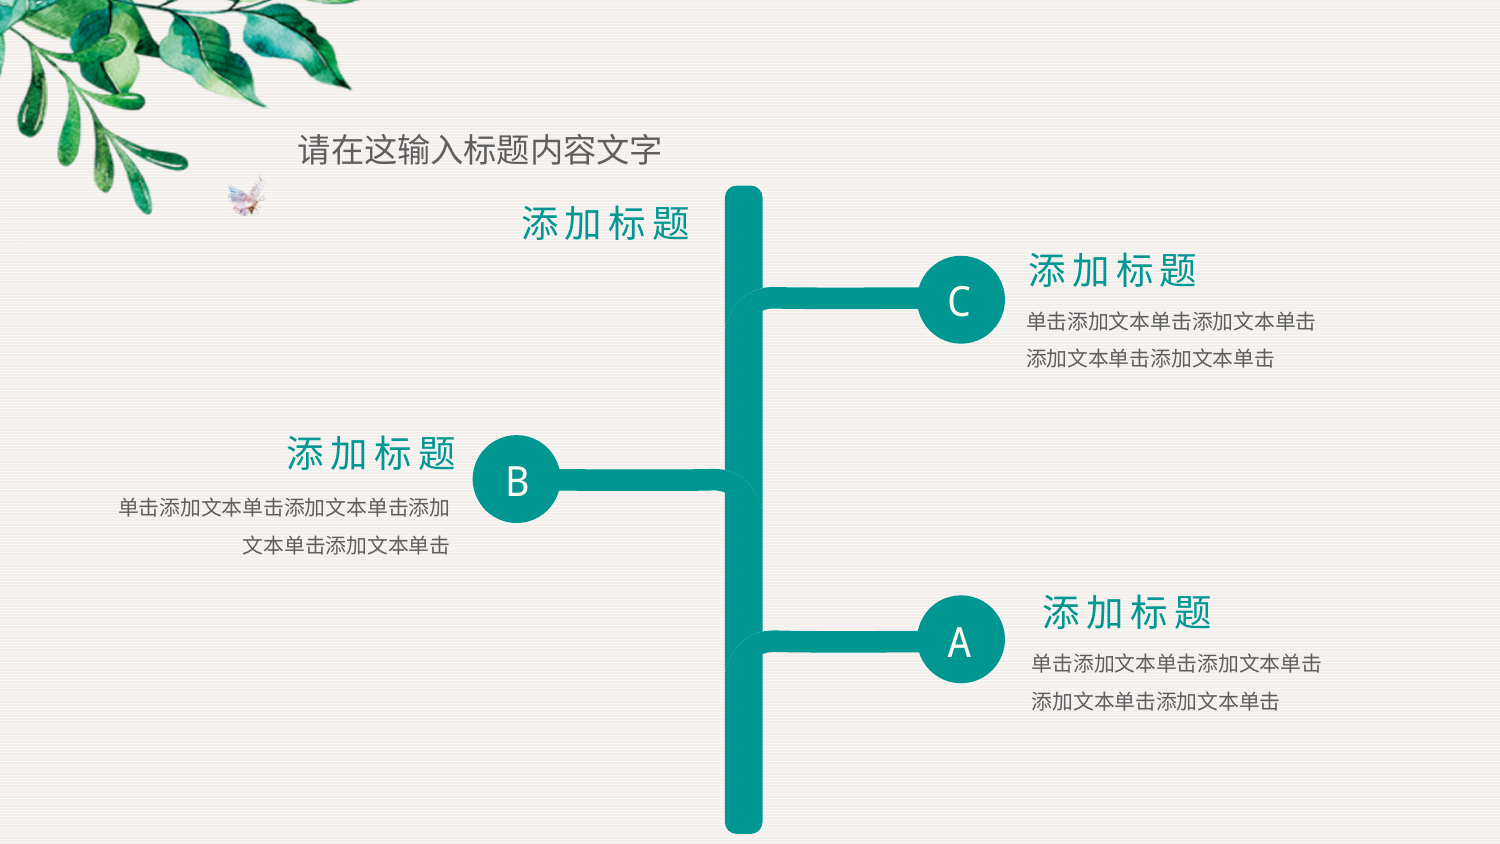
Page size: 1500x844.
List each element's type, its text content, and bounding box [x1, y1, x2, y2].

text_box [1016, 581, 1341, 723]
text_box [724, 185, 763, 329]
text_box 添加标题 [506, 192, 705, 252]
text_box 请在这输入标题内容文字 [427, 122, 918, 177]
text_box [603, 468, 763, 674]
text_box [724, 286, 916, 513]
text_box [99, 422, 476, 562]
picture [0, 0, 385, 245]
text_box [724, 630, 916, 834]
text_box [916, 255, 1006, 344]
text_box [1009, 239, 1336, 376]
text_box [472, 434, 561, 524]
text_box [916, 595, 1006, 684]
